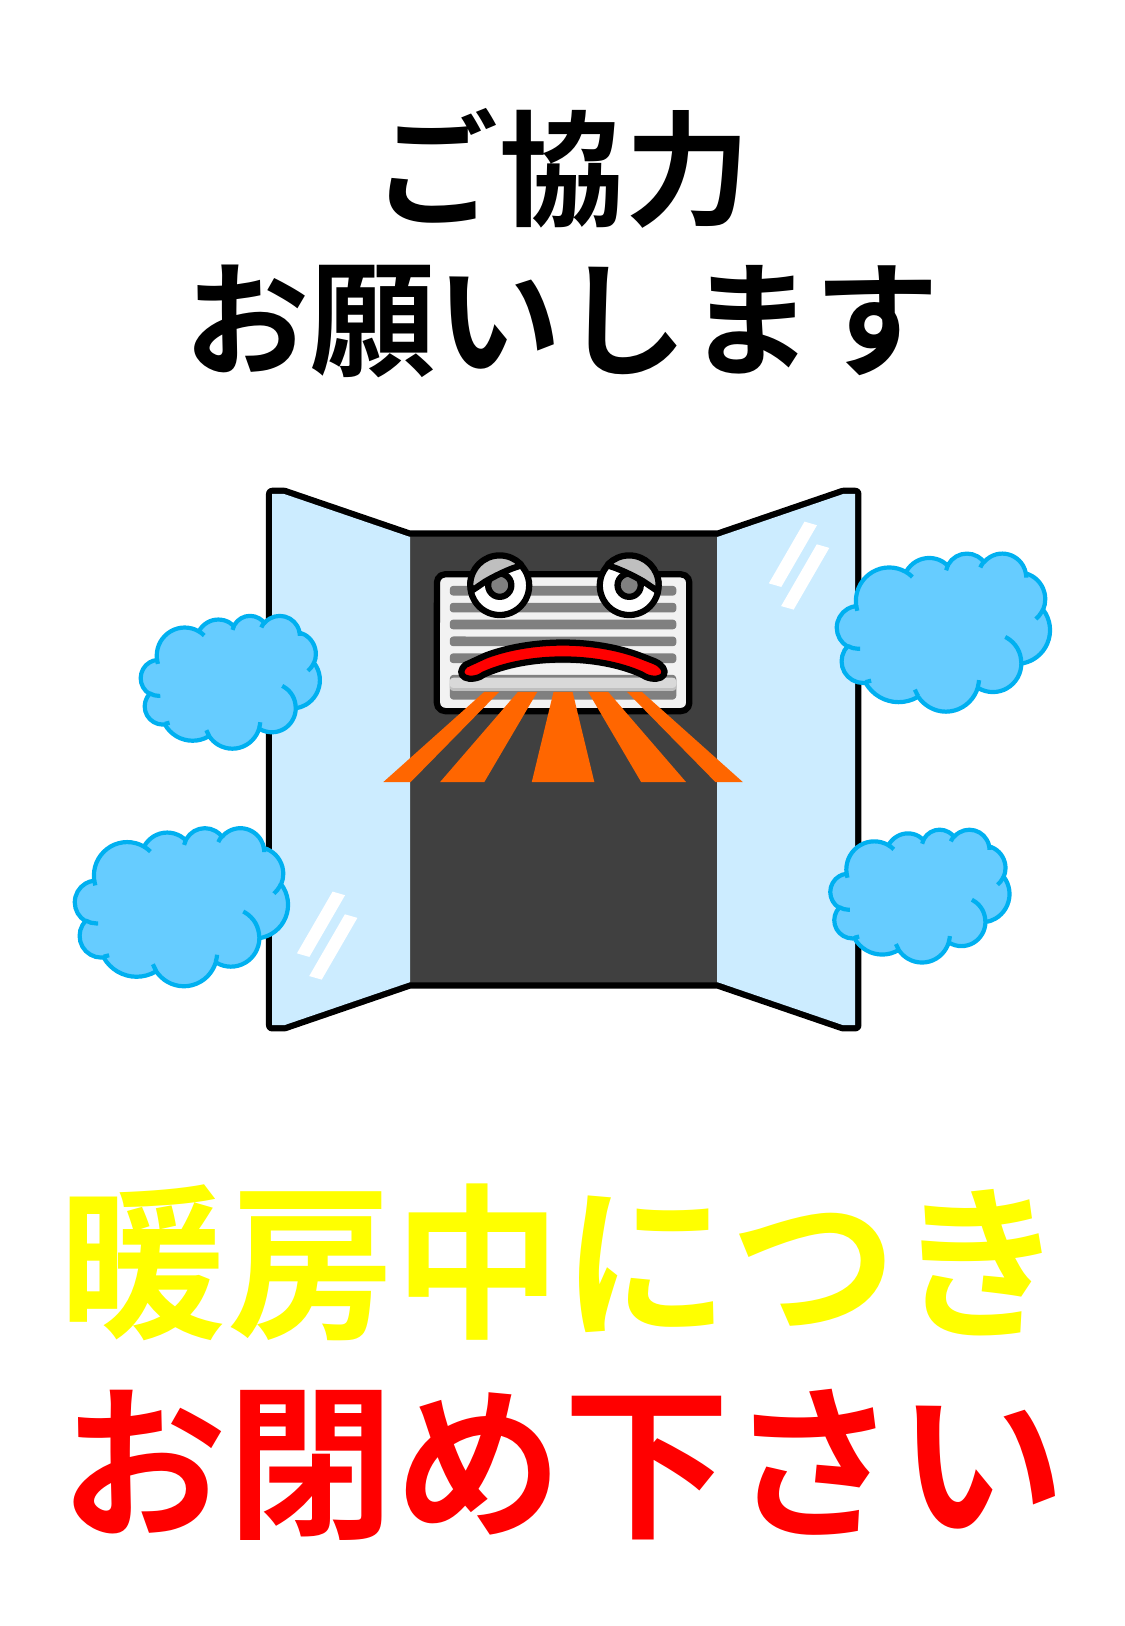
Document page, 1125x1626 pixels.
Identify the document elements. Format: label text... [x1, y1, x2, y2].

text_box ご協力 お願いします [0, 84, 1125, 399]
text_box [74, 493, 1051, 1026]
text_box 暖房中につき お閉め下さい [1, 1151, 1125, 1567]
